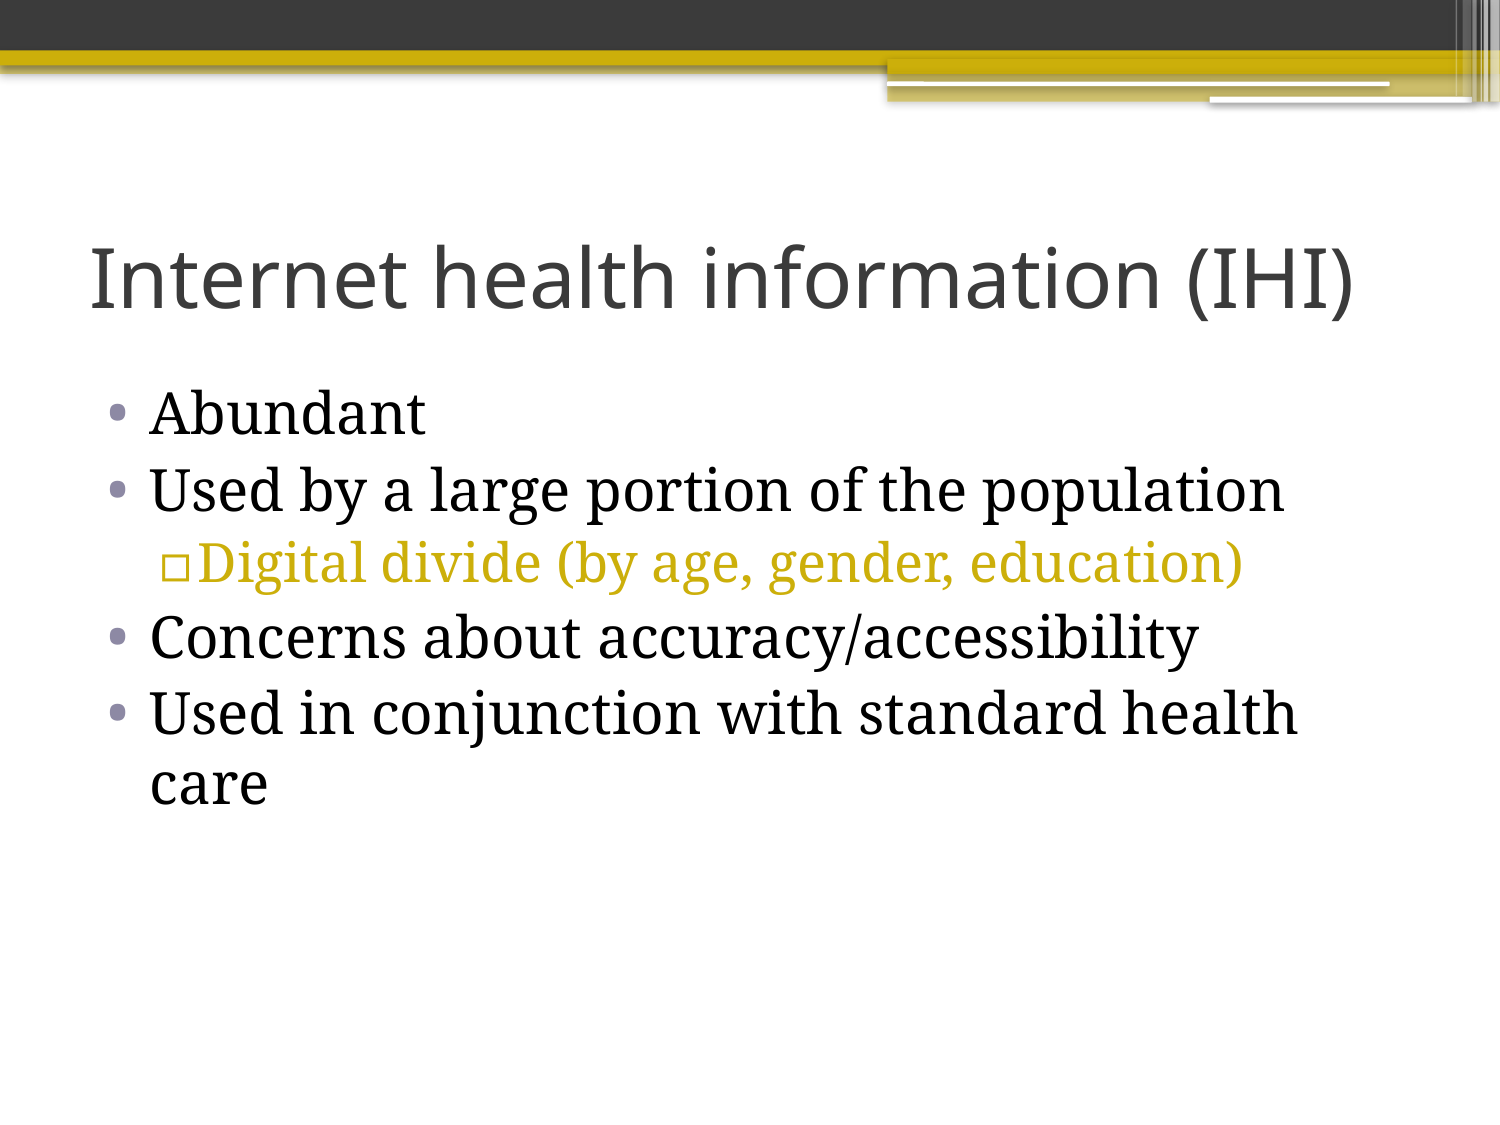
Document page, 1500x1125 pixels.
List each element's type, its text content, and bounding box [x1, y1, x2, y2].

list Abundant Used by a large portion of the population Digital divide (by age, gender, education) Concerns about accuracy/accessibility Used in conjunction with standard health care [75, 368, 1425, 1079]
title Internet health information (IHI) [75, 187, 1425, 363]
